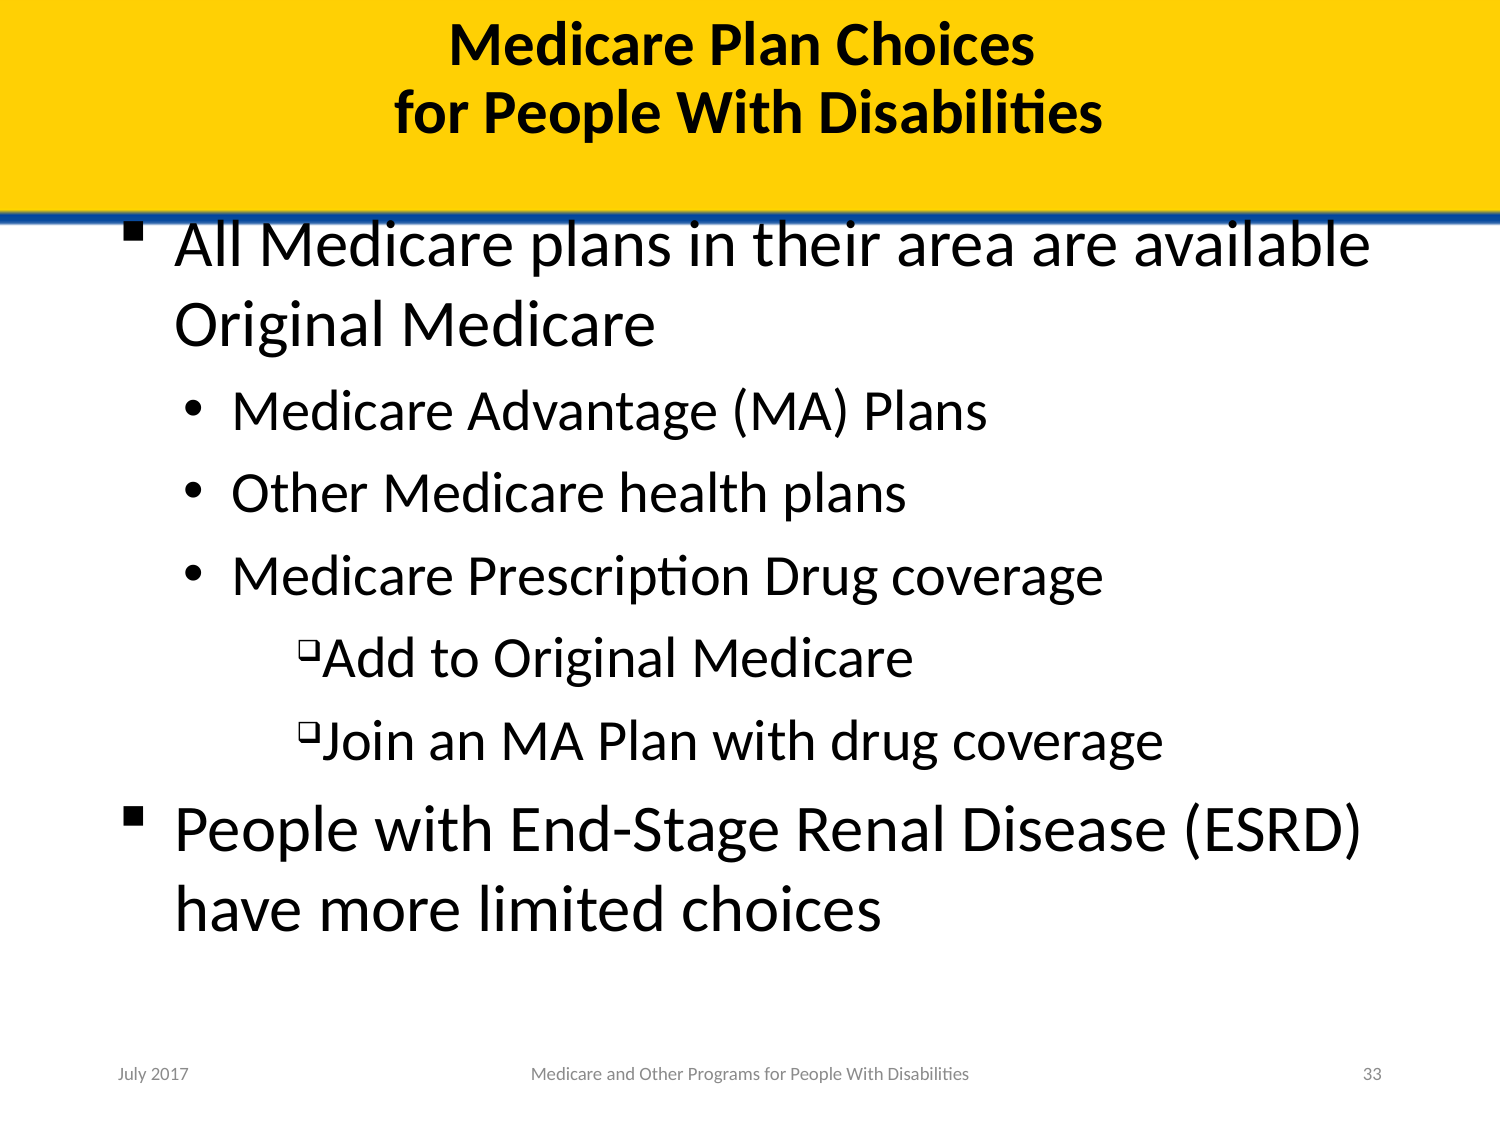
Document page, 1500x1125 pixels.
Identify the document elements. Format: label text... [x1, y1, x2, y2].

footer Medicare and Other Programs for People With Disabilities [496, 1042, 1004, 1103]
picture [0, 0, 1500, 1125]
slide_number 33 [1059, 1042, 1397, 1103]
title Medicare Plan Choices for People With Disabilities [103, 2, 1397, 156]
list All Medicare plans in their area are available Original Medicare Medicare Advantage (MA) Plans Other Medicare health plans Medicare Prescription Drug coverage Add to Original Medicare Join an MA Plan with drug coverage People with End-Stage Renal Disease (ESRD) have more limited choices [103, 192, 1397, 1014]
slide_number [103, 1042, 441, 1103]
